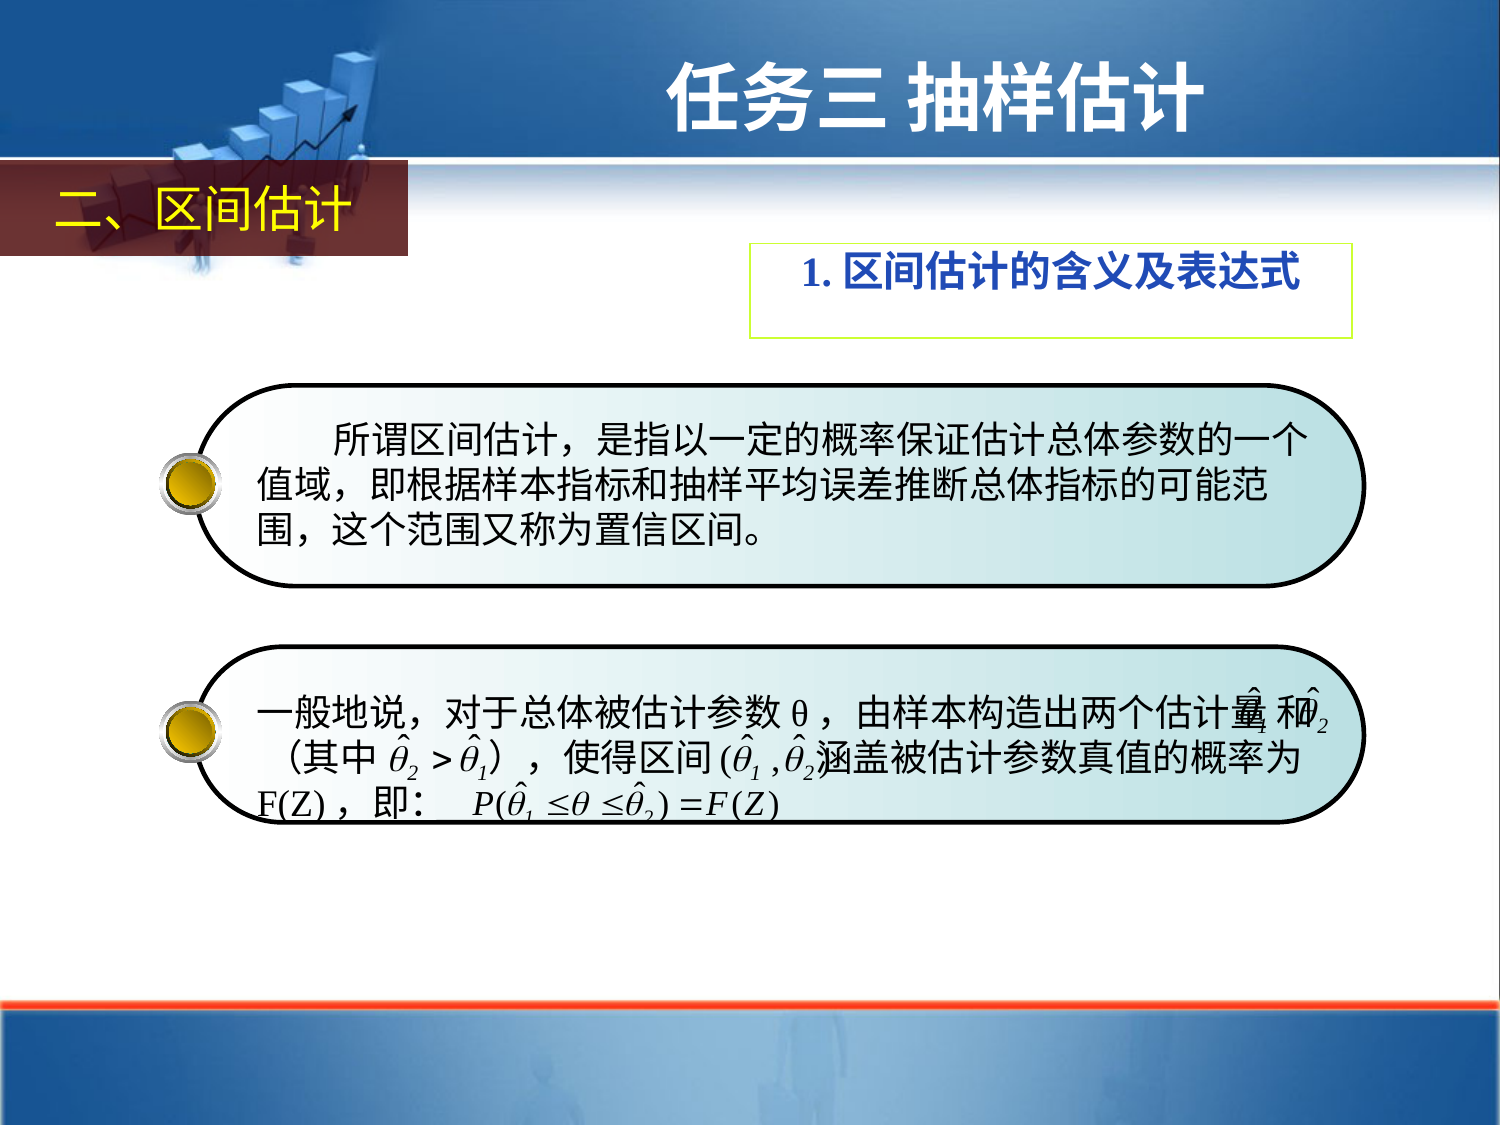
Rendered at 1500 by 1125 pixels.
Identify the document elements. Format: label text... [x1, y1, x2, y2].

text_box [1293, 680, 1335, 741]
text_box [383, 727, 493, 788]
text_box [466, 774, 786, 831]
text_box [159, 385, 1365, 878]
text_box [1234, 680, 1275, 741]
picture [0, 0, 1500, 1125]
text_box 二、区间估计 [0, 160, 408, 256]
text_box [714, 727, 839, 788]
text_box 1.区间估计的含义及表达式 [749, 243, 1353, 339]
text_box 任务三 抽样估计 [372, 42, 1500, 148]
